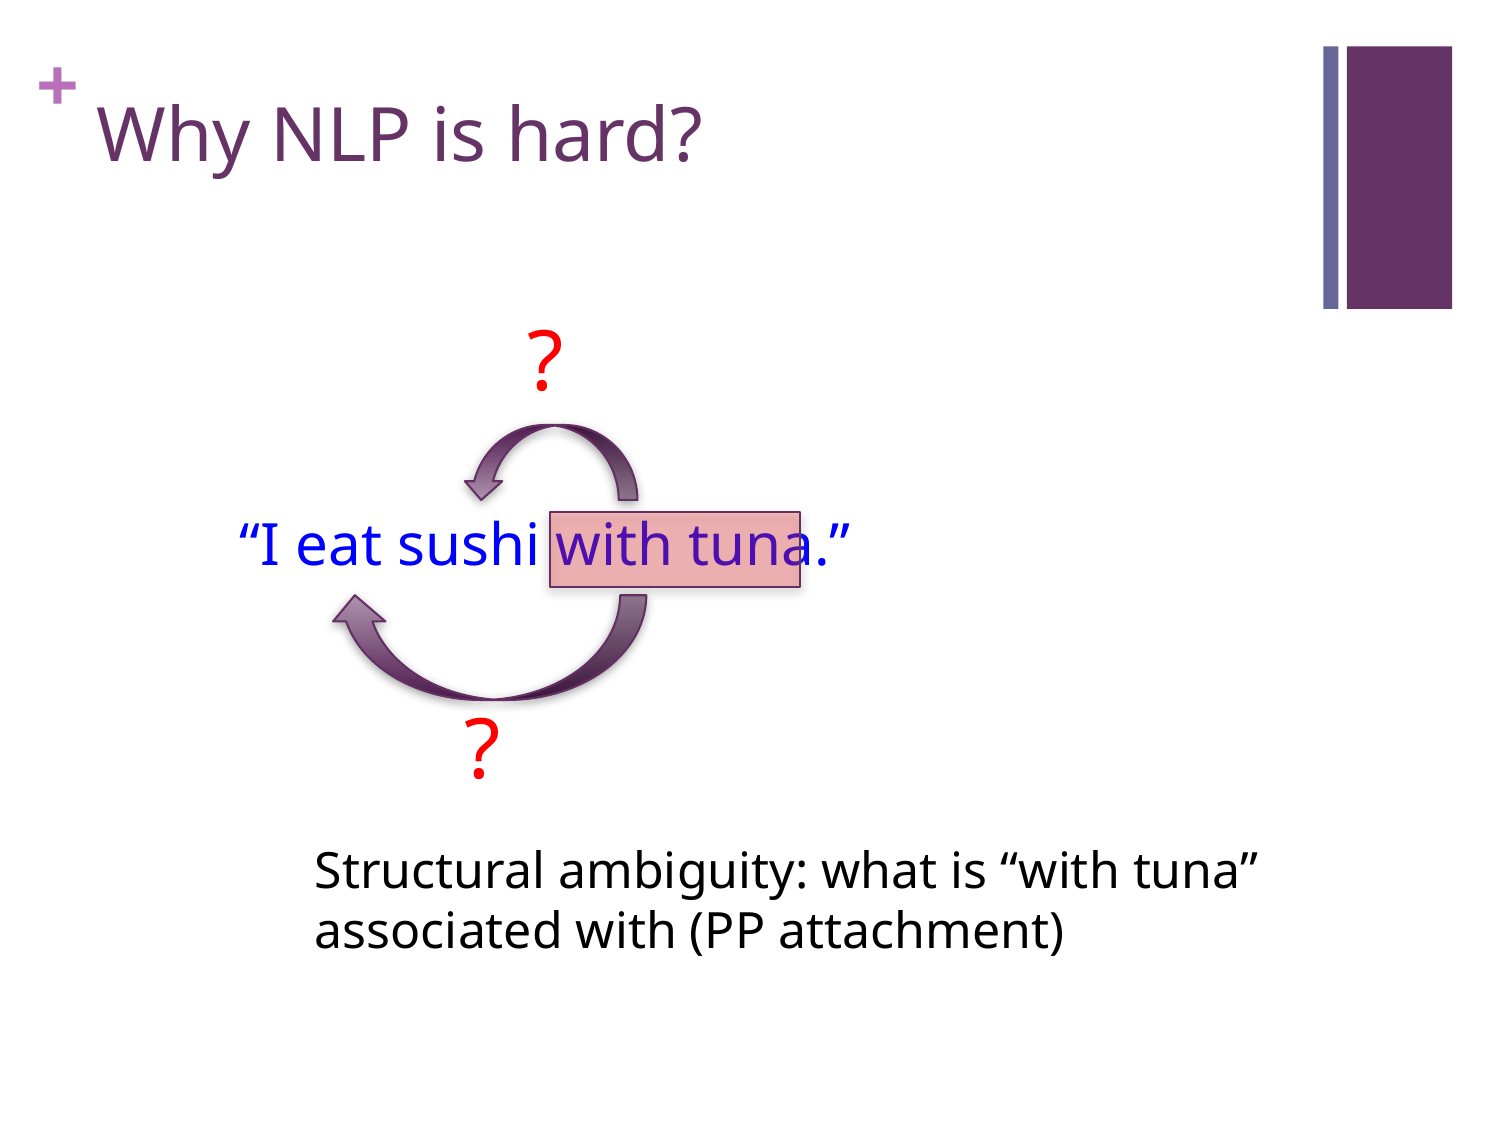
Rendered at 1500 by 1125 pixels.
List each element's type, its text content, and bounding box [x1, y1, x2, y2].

text_box [549, 511, 801, 588]
text_box [463, 423, 639, 501]
text_box ? [512, 299, 713, 415]
text_box “I eat sushi with tuna.” [225, 500, 613, 585]
text_box [332, 594, 450, 699]
text_box ? [450, 687, 650, 803]
text_box “I eat sushi with tuna.” [642, 500, 1025, 585]
text_box [545, 594, 648, 687]
text_box Structural ambiguity: what is “with tuna” associated with (PP attachment) [299, 830, 1275, 966]
title Why NLP is hard? [81, 79, 1322, 263]
